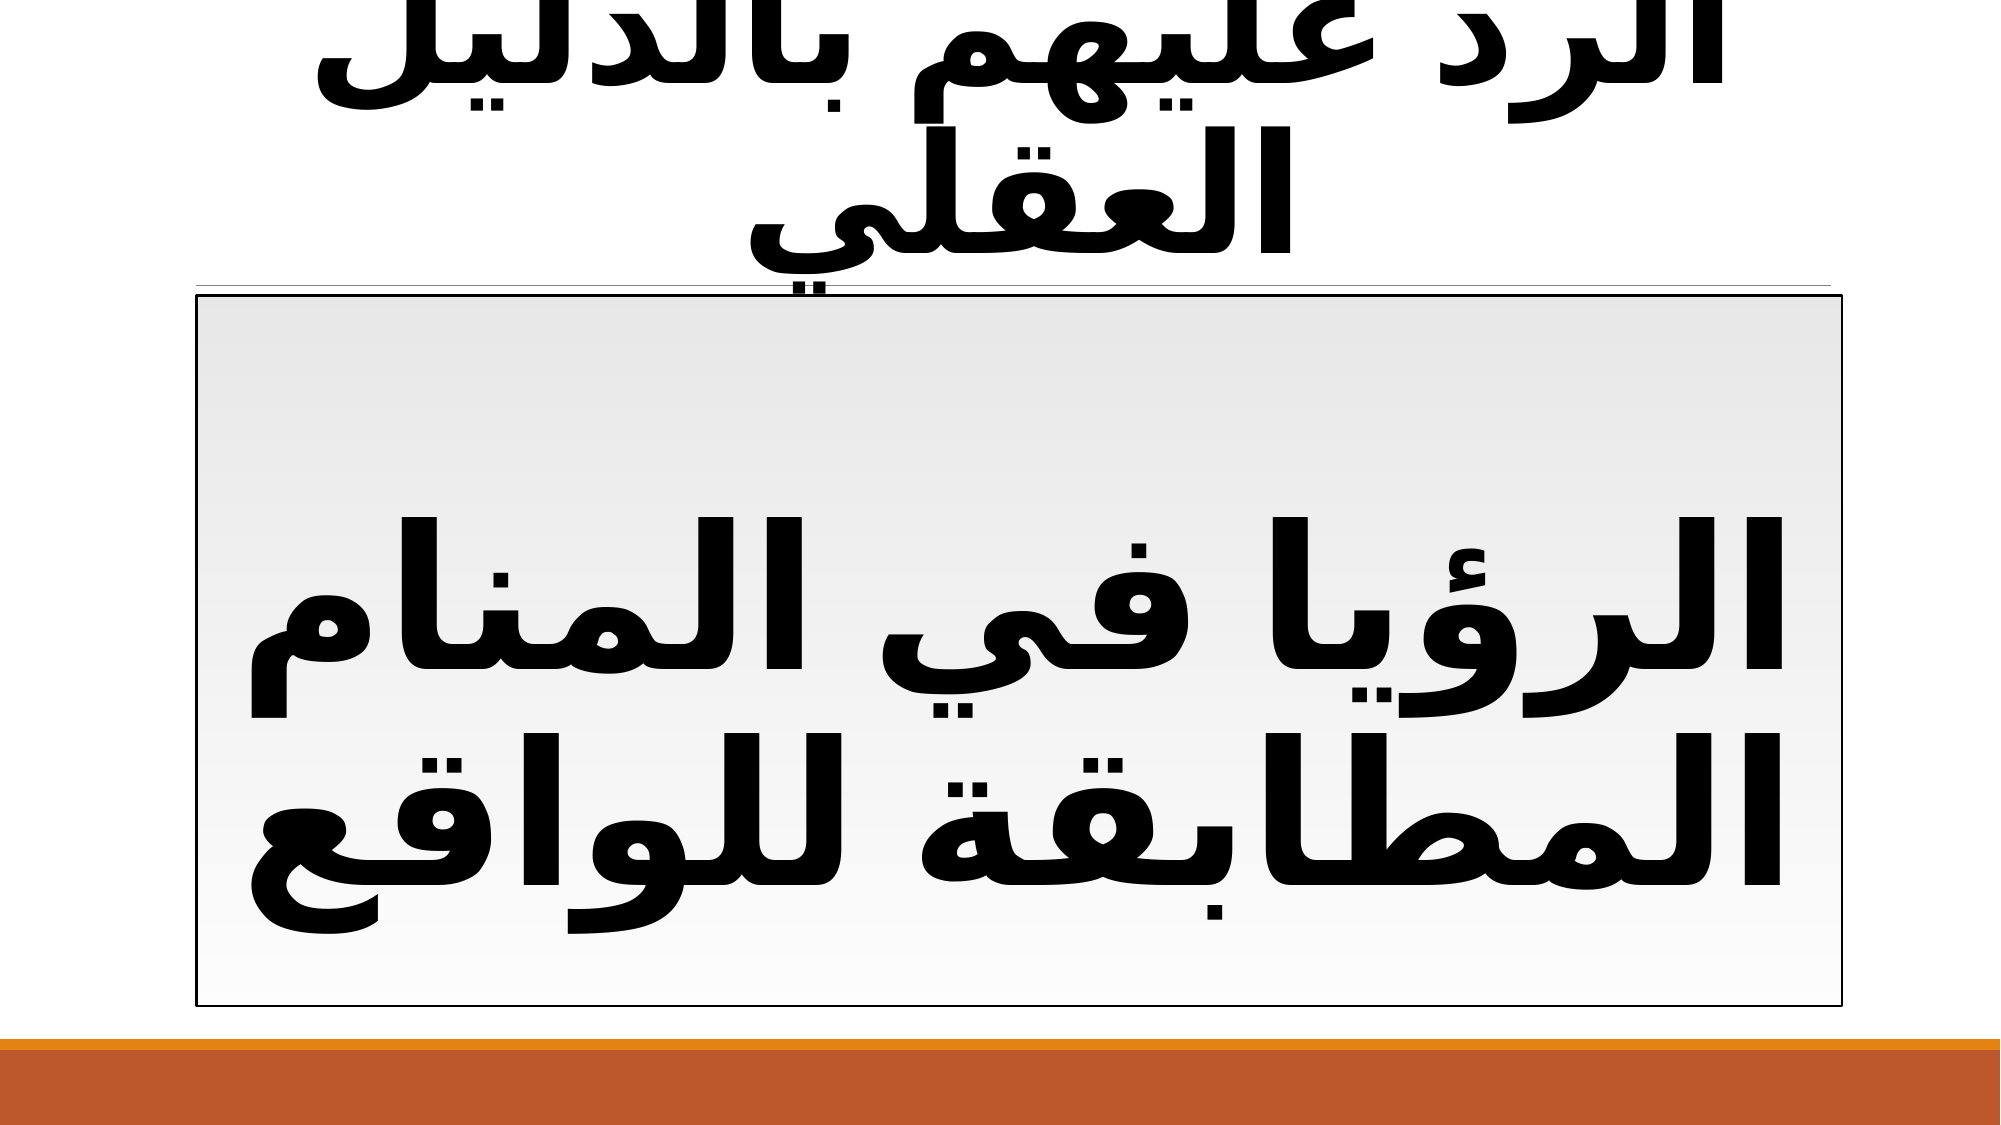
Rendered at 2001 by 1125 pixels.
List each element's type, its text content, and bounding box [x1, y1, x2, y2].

title الرد عليهم بالدليل العقلي [232, 44, 1813, 294]
list الرؤيا في المنام المطابقة للواقع [195, 294, 1843, 1007]
